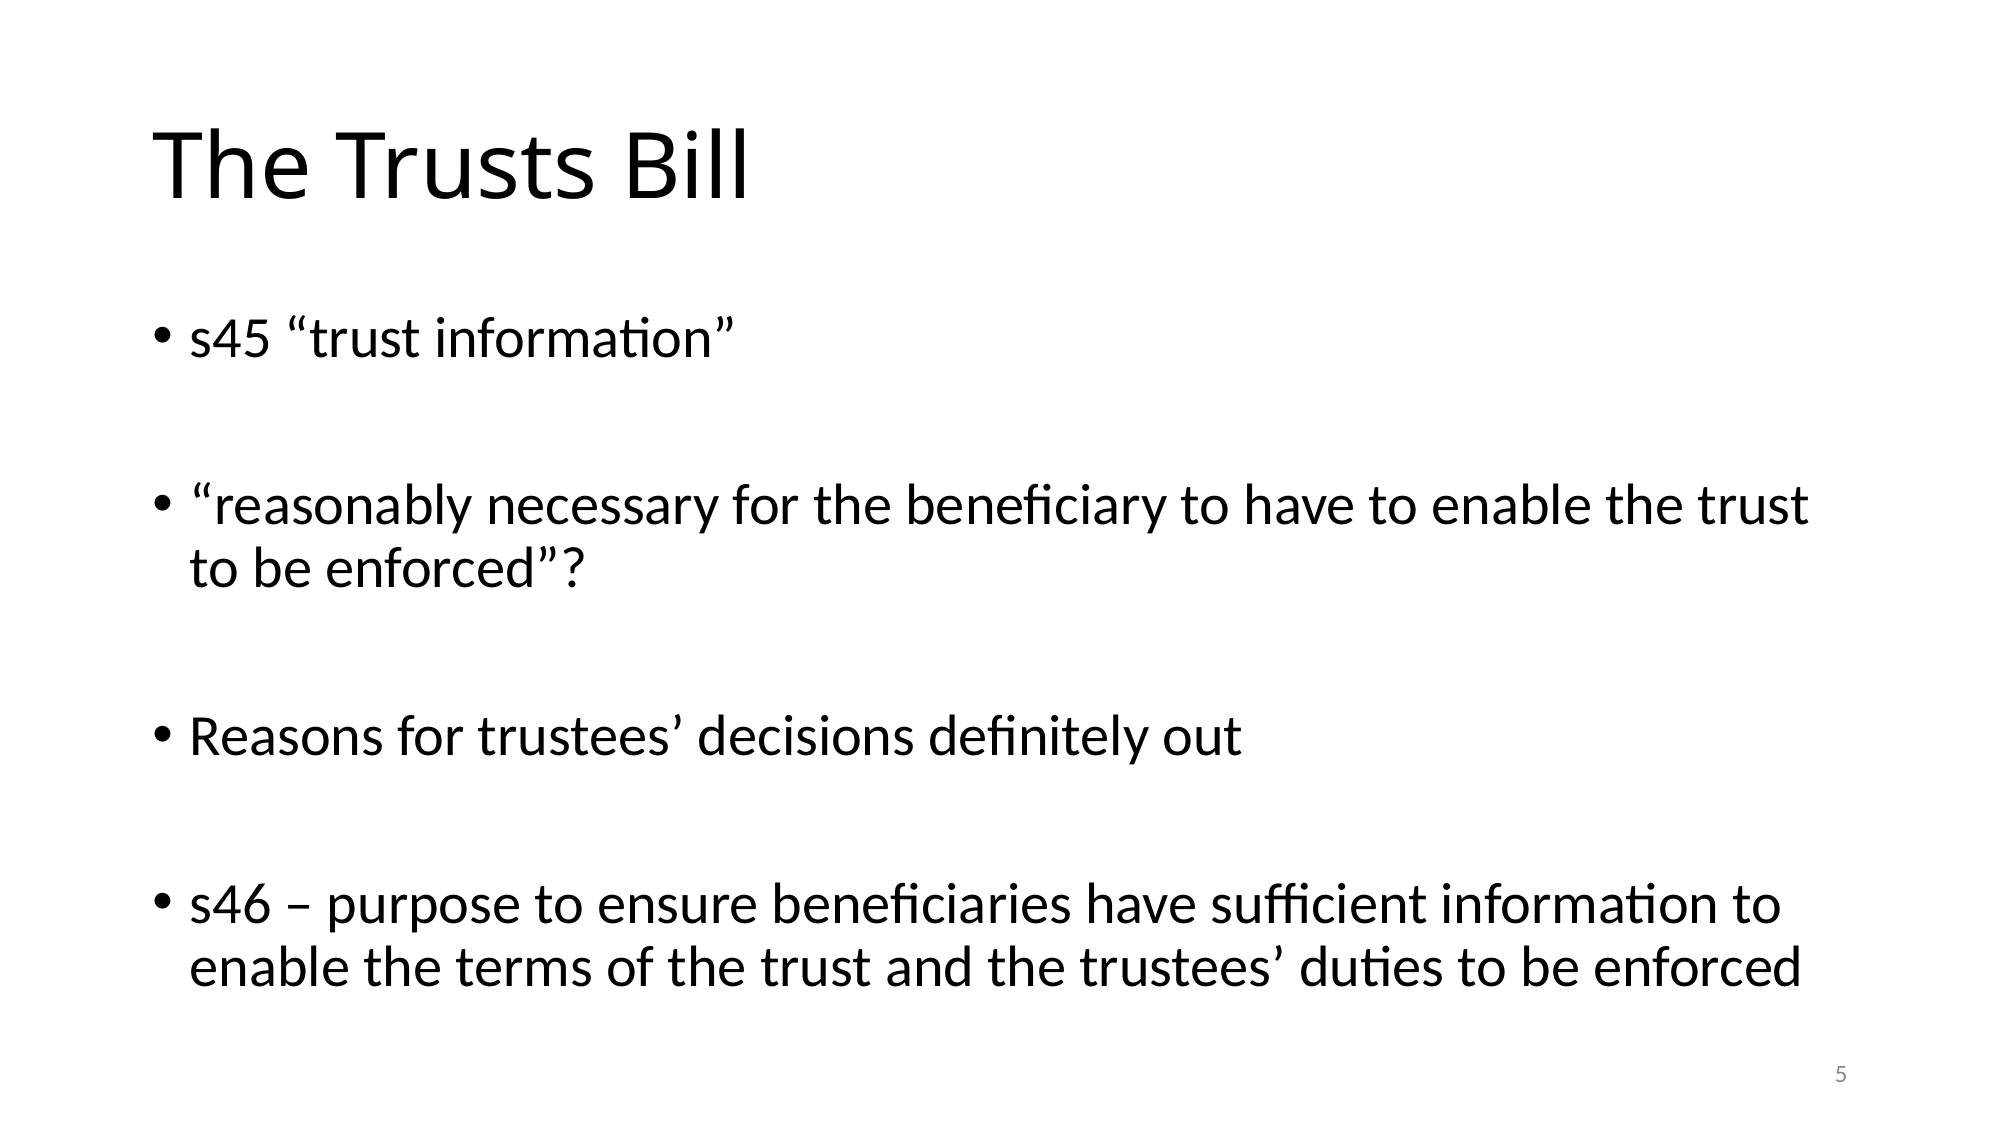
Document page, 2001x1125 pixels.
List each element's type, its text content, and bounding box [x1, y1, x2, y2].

slide_number 5 [1412, 1042, 1863, 1103]
title The Trusts Bill [137, 59, 1863, 278]
list s45 “trust information” “reasonably necessary for the beneficiary to have to enable the trust to be enforced”? Reasons for trustees’ decisions definitely out s46 – purpose to ensure beneficiaries have sufficient information to enable the terms of the trust and the trustees’ duties to be enforced [137, 299, 1863, 1014]
